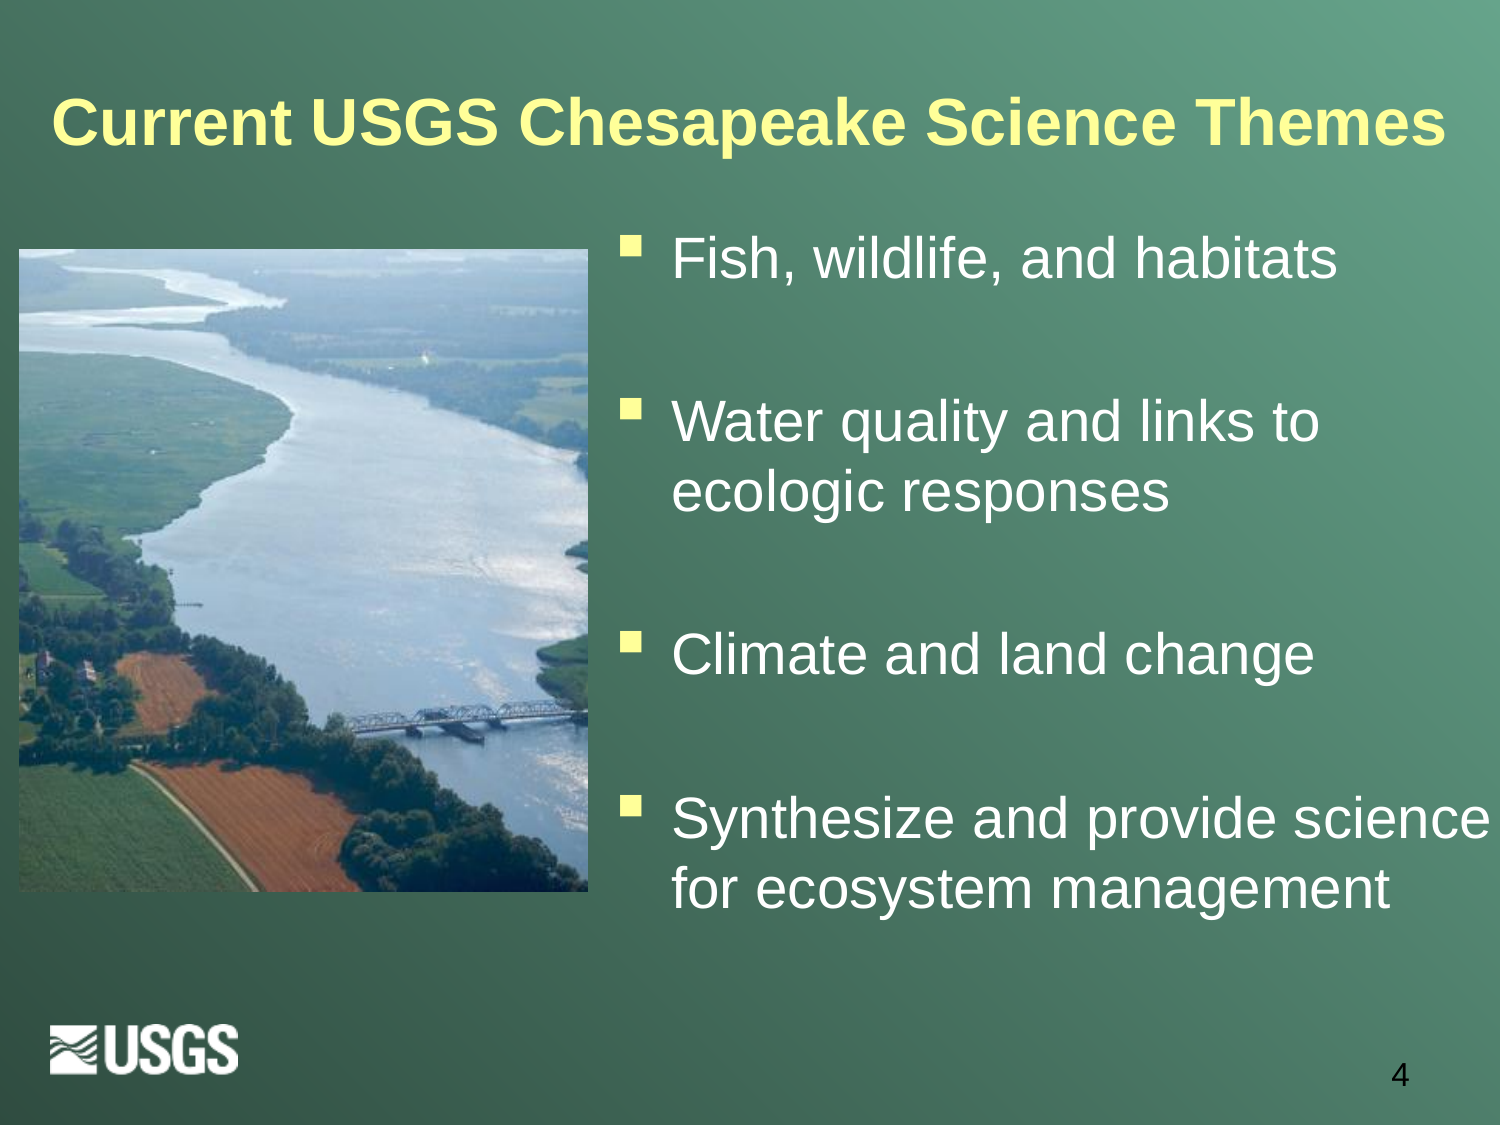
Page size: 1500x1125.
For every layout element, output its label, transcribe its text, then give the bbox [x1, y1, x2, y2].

picture [19, 249, 588, 893]
slide_number 4 [1074, 1042, 1425, 1103]
list Fish, wildlife, and habitats Water quality and links to ecologic responses Climate and land change Synthesize and provide science for ecosystem management [600, 212, 1500, 1125]
title Current USGS Chesapeake Science Themes [0, 50, 1500, 188]
